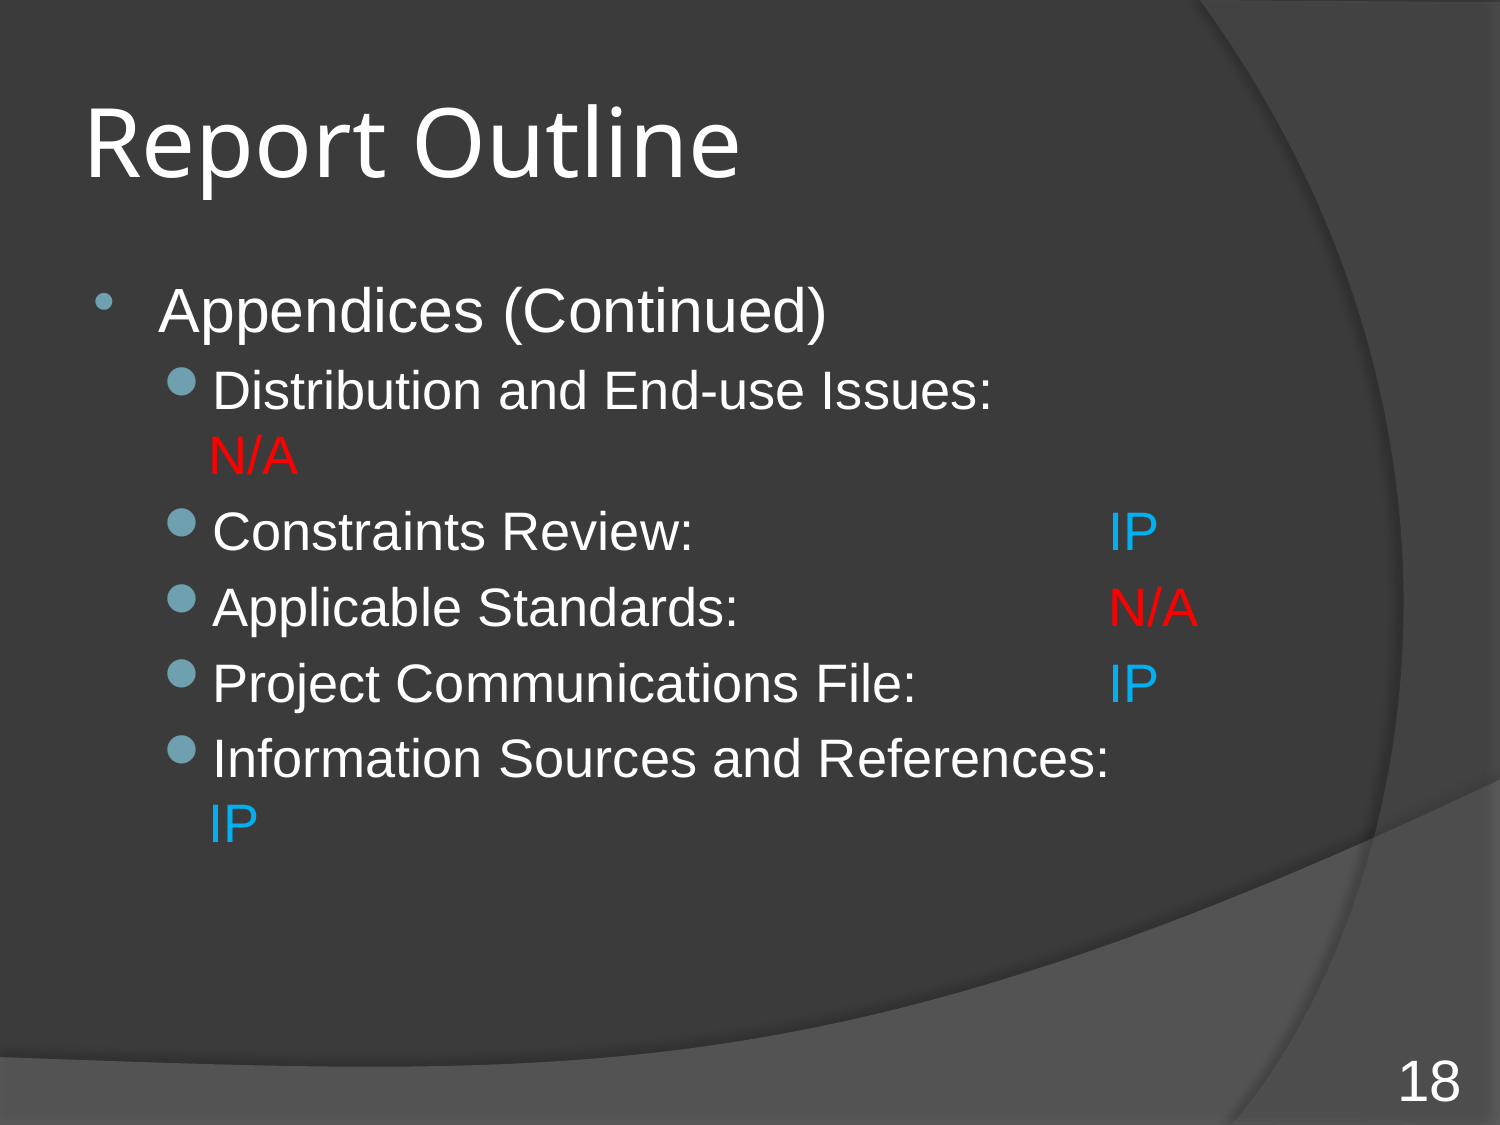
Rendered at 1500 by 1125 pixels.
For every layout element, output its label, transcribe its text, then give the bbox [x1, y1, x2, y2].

title Report Outline [75, 45, 1300, 233]
slide_number 18 [1337, 1053, 1463, 1114]
list Appendices (Continued) Distribution and End-use Issues: N/A Constraints Review: IP Applicable Standards: N/A Project Communications File: IP Information Sources and References: IP [75, 262, 1300, 1005]
